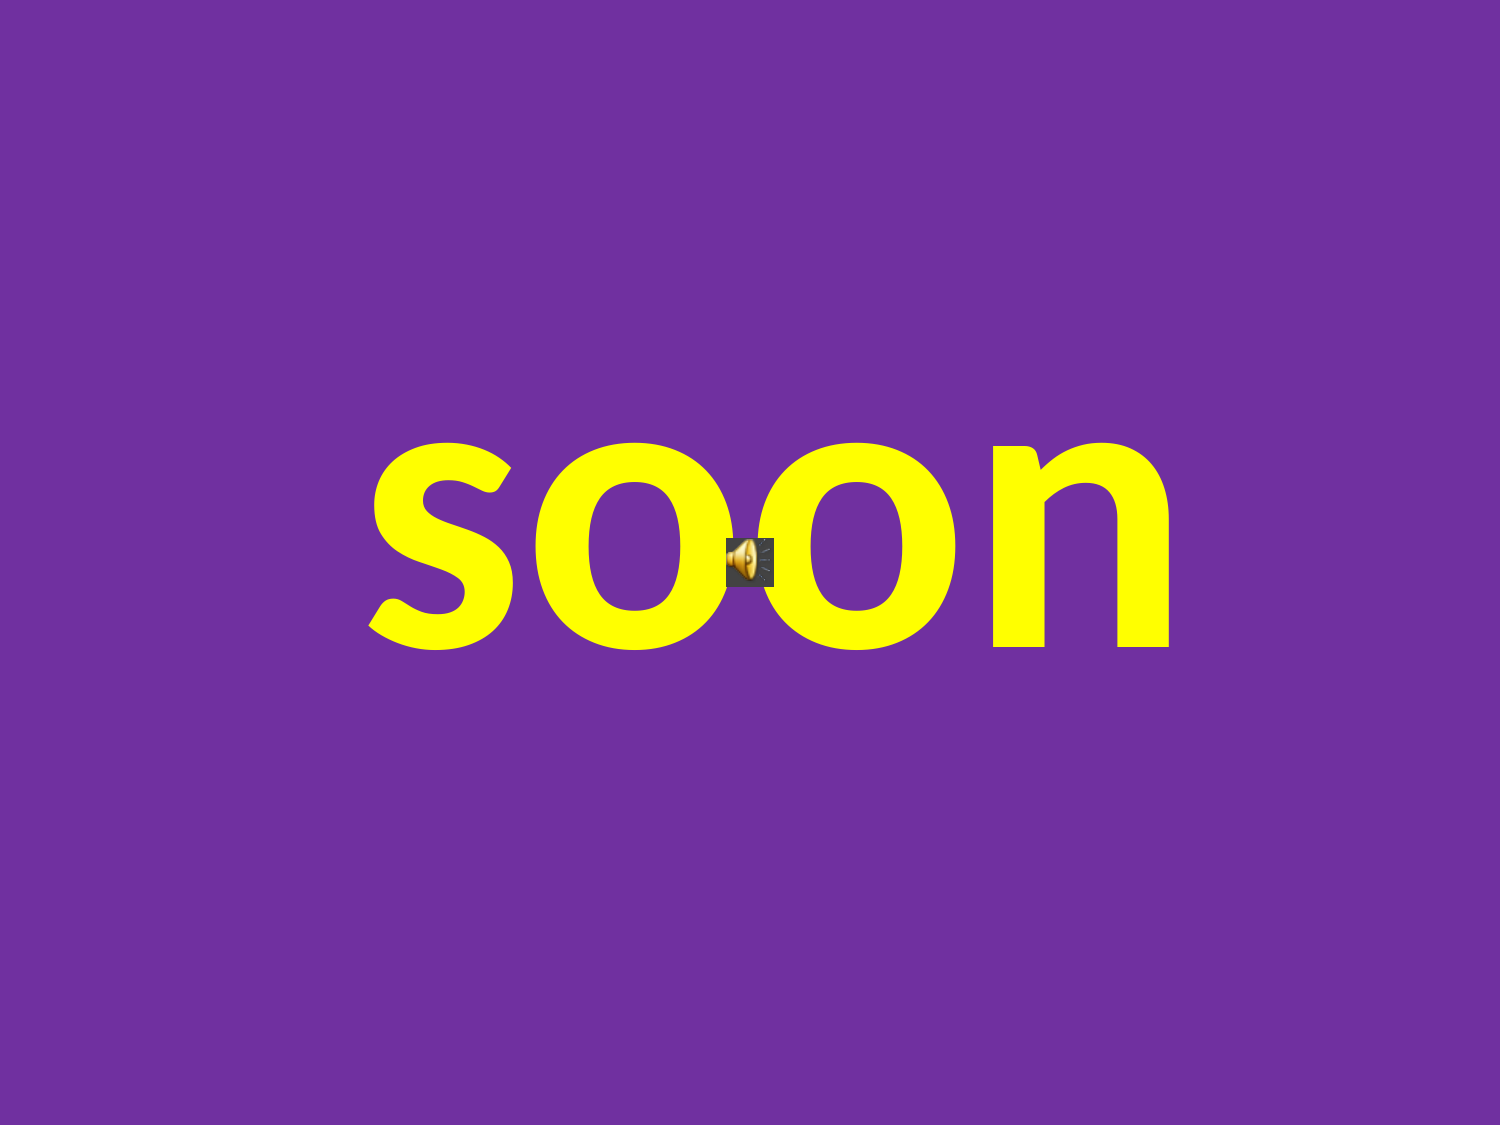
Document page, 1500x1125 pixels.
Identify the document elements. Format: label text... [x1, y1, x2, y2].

picture [724, 537, 776, 588]
text_box soon [99, 224, 1450, 738]
